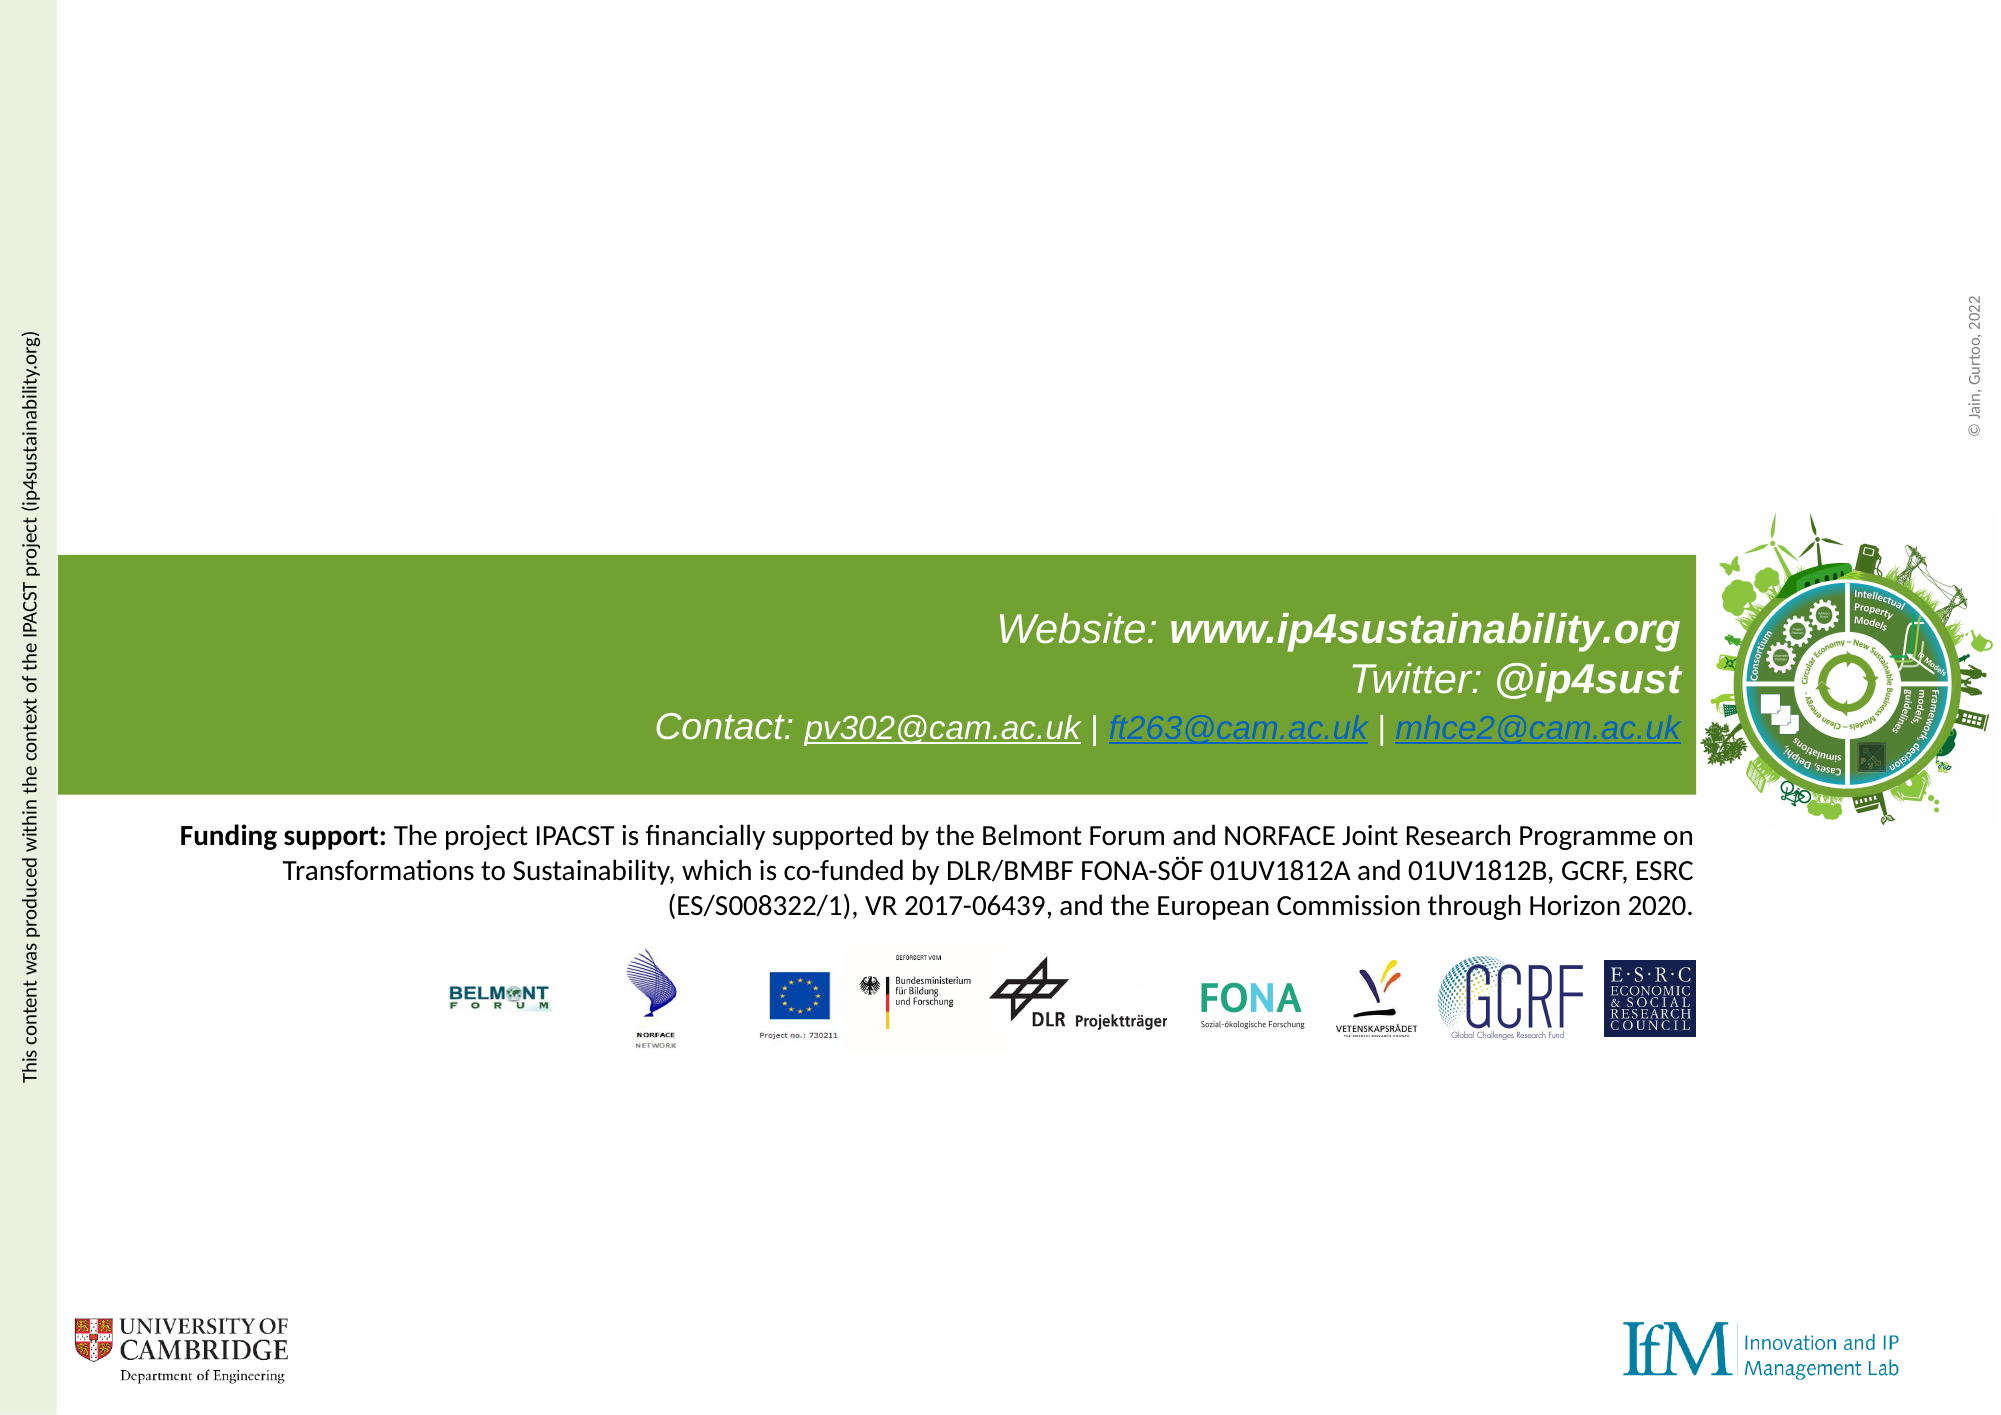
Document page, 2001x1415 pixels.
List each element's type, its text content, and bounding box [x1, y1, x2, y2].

picture [1637, 1322, 1663, 1373]
text_box Website: www.ip4sustainability.org Twitter: @ip4sust Contact: pv302@cam.ac.uk | ft263@cam.ac.uk | mhce2@cam.ac.uk [57, 554, 1696, 796]
picture [1677, 1322, 1715, 1362]
picture [1623, 1322, 1905, 1380]
picture [74, 1317, 288, 1386]
picture [1652, 1325, 1669, 1373]
picture [1623, 1325, 1629, 1373]
text_box Funding support: The project IPACST is financially supported by the Belmont Forum and NORFACE Joint Research Programme on Transformations to Sustainability, which is co-funded by DLR/BMBF FONA-SÖF 01UV1812A and 01UV1812B, GCRF, ESRC (ES/S008322/1), VR 2017-06439, and the European Commission through Horizon 2020. [113, 808, 1710, 929]
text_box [436, 943, 1696, 1062]
picture [1696, 510, 1997, 830]
